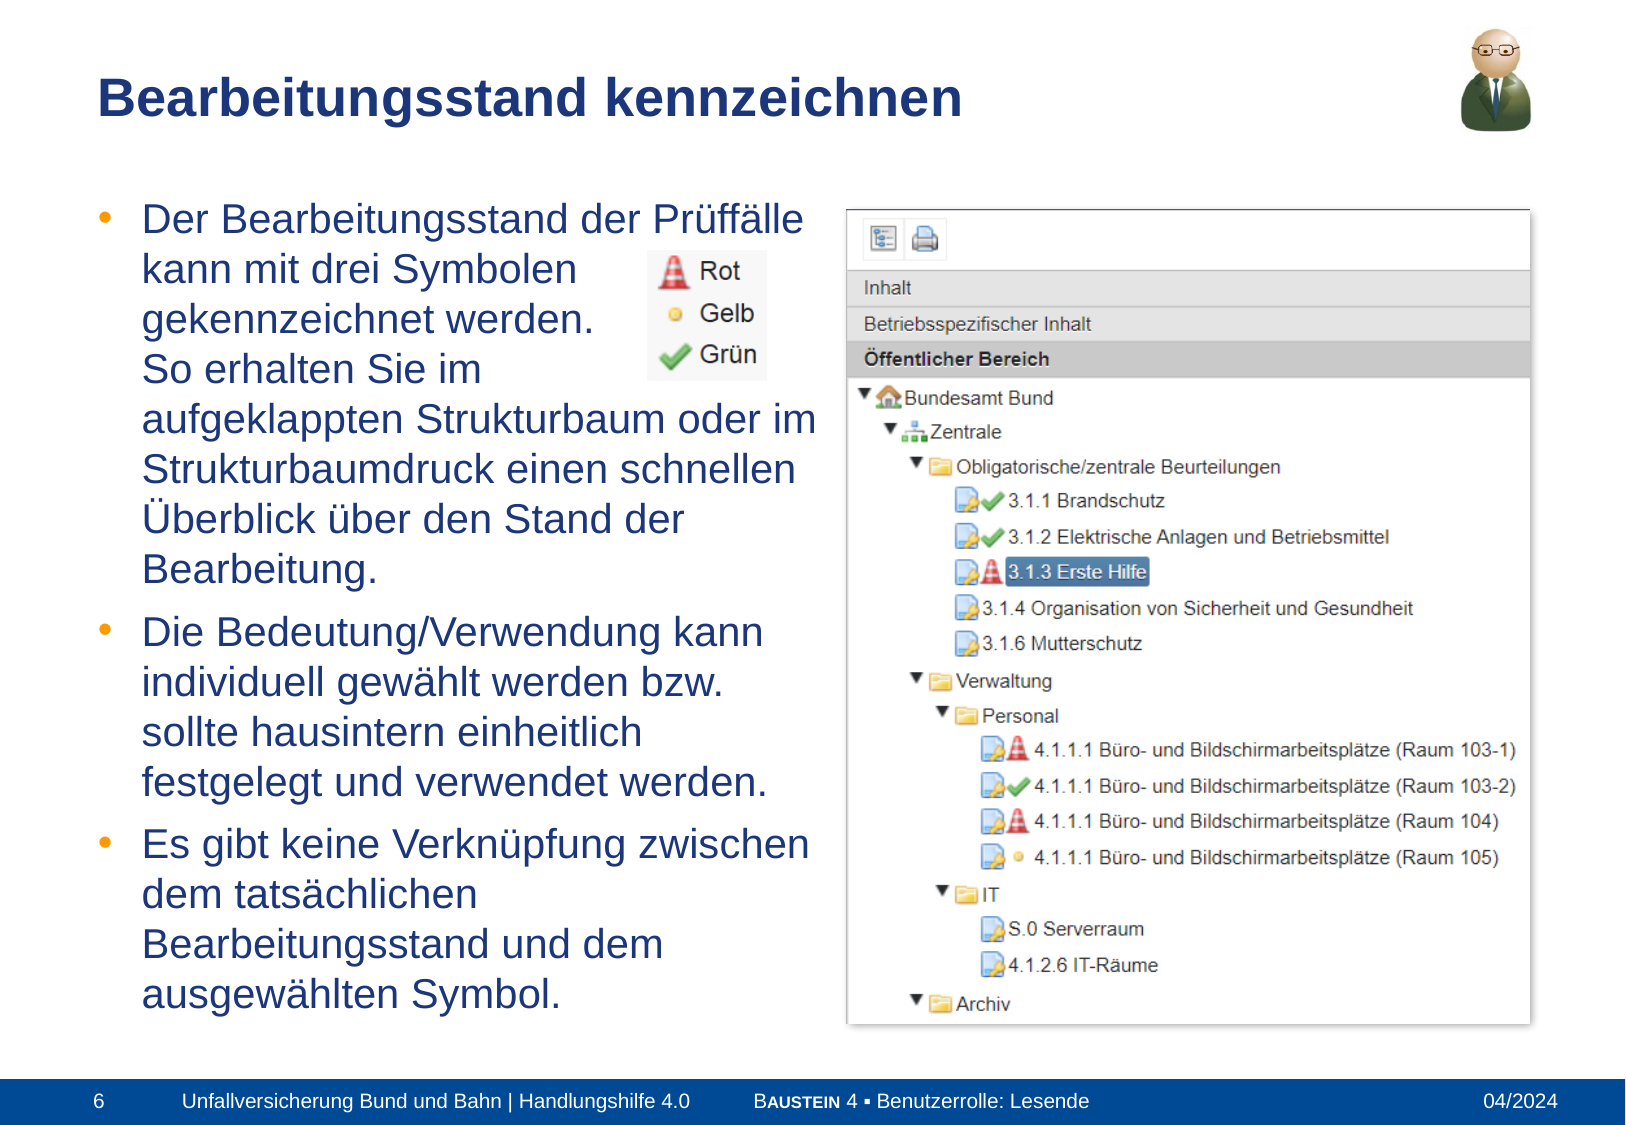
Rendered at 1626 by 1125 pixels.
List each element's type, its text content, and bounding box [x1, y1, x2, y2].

picture [646, 249, 767, 381]
picture [1457, 27, 1534, 132]
picture [845, 208, 1530, 1024]
text_box Der Bearbeitungsstand der Prüffälle kann mit drei Symbolen gekennzeichnet werden. So erhalten Sie im aufgeklappten Strukturbaum oder im Strukturbaumdruck einen schnellen Überblick über den Stand der Bearbeitung. Die Bedeutung/Verwendung kann individuell gewählt werden bzw. sollte hausintern einheitlich festgelegt und verwendet werden. Es gibt keine Verknüpfung zwischen dem tatsächlichen Bearbeitungsstand und dem ausgewählten Symbol. [83, 184, 848, 386]
title Bearbeitungsstand kennzeichnen [82, 54, 1313, 138]
picture [0, 1079, 1626, 1125]
